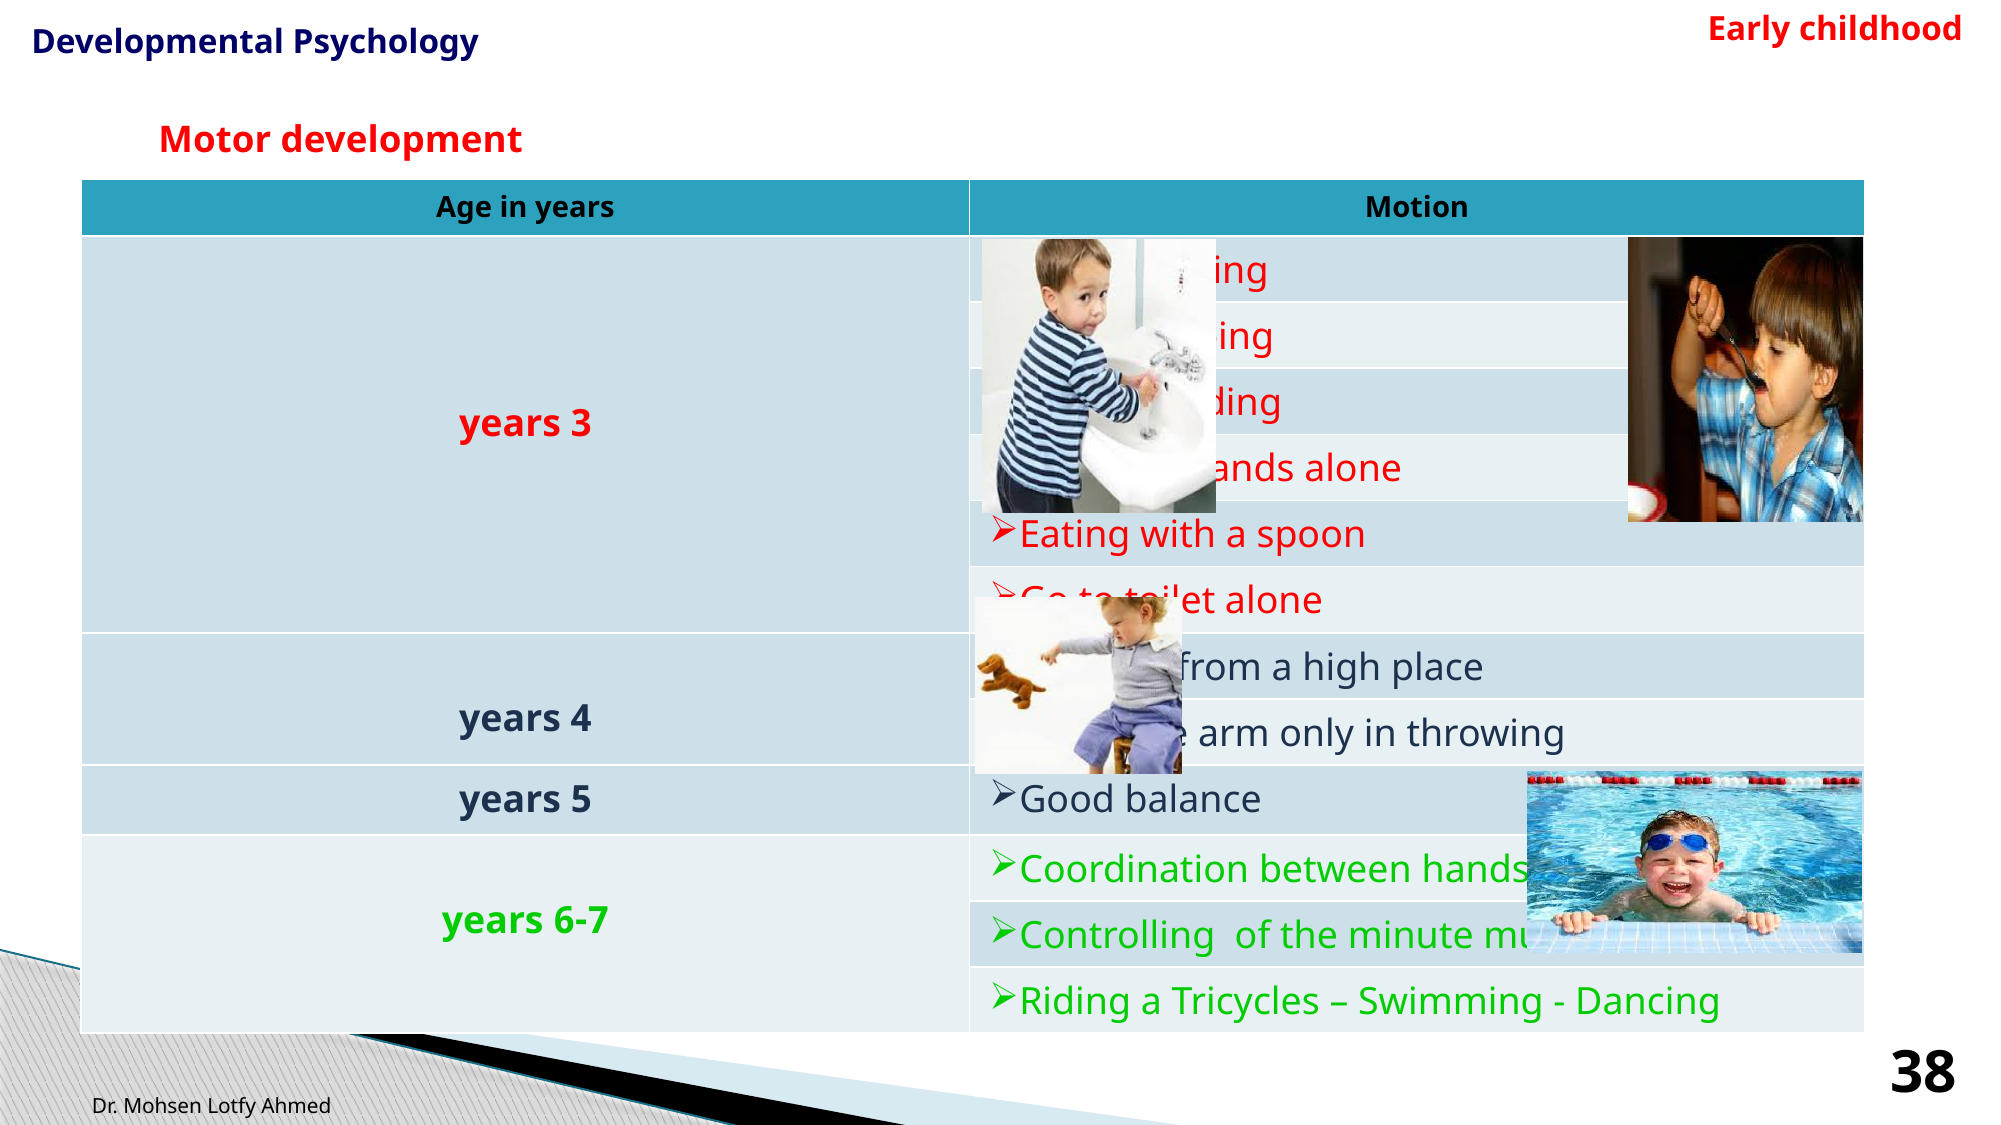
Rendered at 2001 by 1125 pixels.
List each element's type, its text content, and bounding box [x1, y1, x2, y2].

table_cell Coordination between hands & eyes [970, 836, 1521, 900]
text_box Developmental Psychology [16, 12, 767, 68]
table_cell 5 years [82, 766, 969, 834]
table_header Motion [970, 213, 1864, 235]
footer Dr. Mohsen Lotfy Ahmed [0, 1065, 347, 1125]
table_cell Good balance [970, 766, 1864, 834]
slide_number 38 [1862, 1026, 1972, 1112]
table_cell Using the arm only in throwing [1187, 700, 1864, 764]
table_cell Wash his hands alone [1221, 435, 1622, 500]
table_cell Controlling of the minute muscle [970, 902, 1864, 966]
table_cell 3 years [82, 237, 969, 632]
picture [975, 597, 1182, 774]
table_cell Riding a Tricycles – Swimming - Dancing [970, 968, 1864, 1032]
picture [981, 239, 1216, 513]
picture [1527, 771, 1862, 954]
table_cell Easily standing [970, 369, 975, 434]
title Motor development [116, 62, 1900, 213]
table_cell Jumping from a high place [1187, 634, 1864, 698]
table_cell Easily standing [1221, 369, 1622, 434]
table_cell Easily running [970, 237, 1628, 301]
picture [1628, 237, 1863, 523]
table_cell Eating with a spoon [970, 501, 1864, 566]
table_cell Easily jumping [970, 303, 975, 367]
table_cell 6-7 years [82, 836, 969, 1032]
table_header Age in years [82, 180, 969, 235]
table_cell Easily jumping [1221, 303, 1622, 367]
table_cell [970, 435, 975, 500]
table_cell 4 years [82, 634, 969, 764]
text_box Early childhood [1692, 0, 2000, 55]
table_cell Go to toilet alone [970, 567, 1864, 632]
